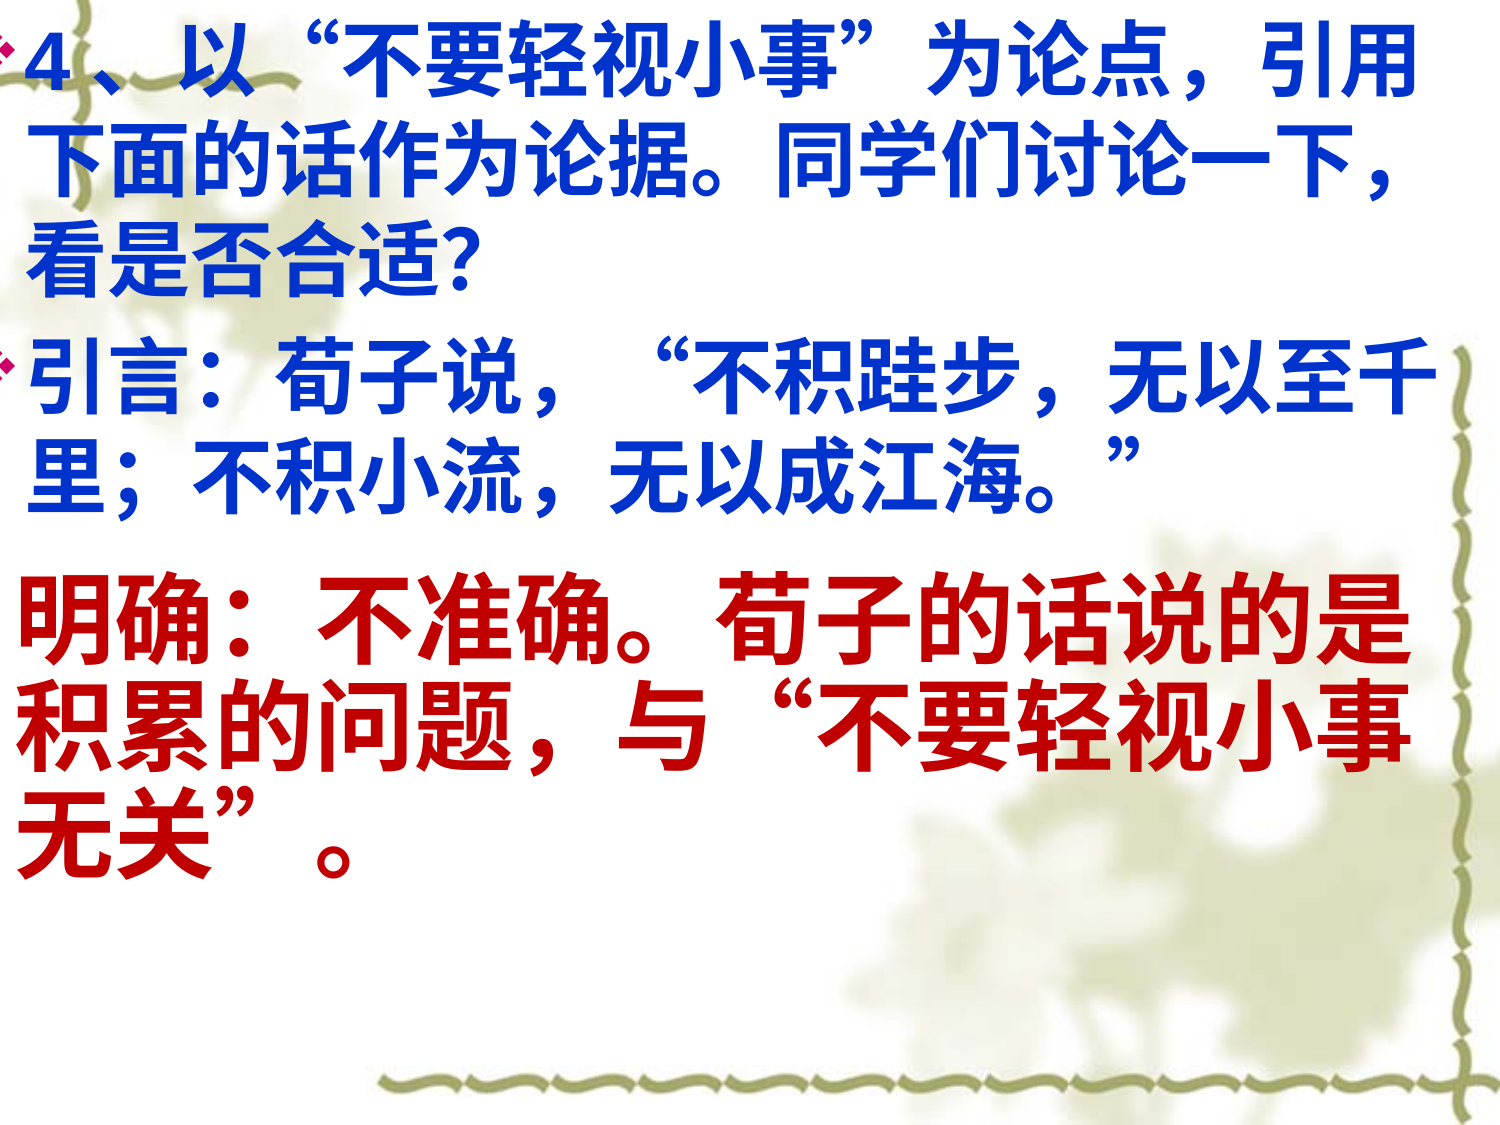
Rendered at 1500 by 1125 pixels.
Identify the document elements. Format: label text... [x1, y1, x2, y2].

text_box 明确：不准确。荀子的话说的是积累的问题，与“不要轻视小事无关”。 [0, 562, 1500, 901]
picture [0, 901, 1500, 1125]
list 4、以“不要轻视小事”为论点，引用下面的话作为论据。同学们讨论一下，看是否合适？ 引言：荀子说，“不积跬步，无以至千里；不积小流，无以成江海。” [0, 0, 1500, 562]
